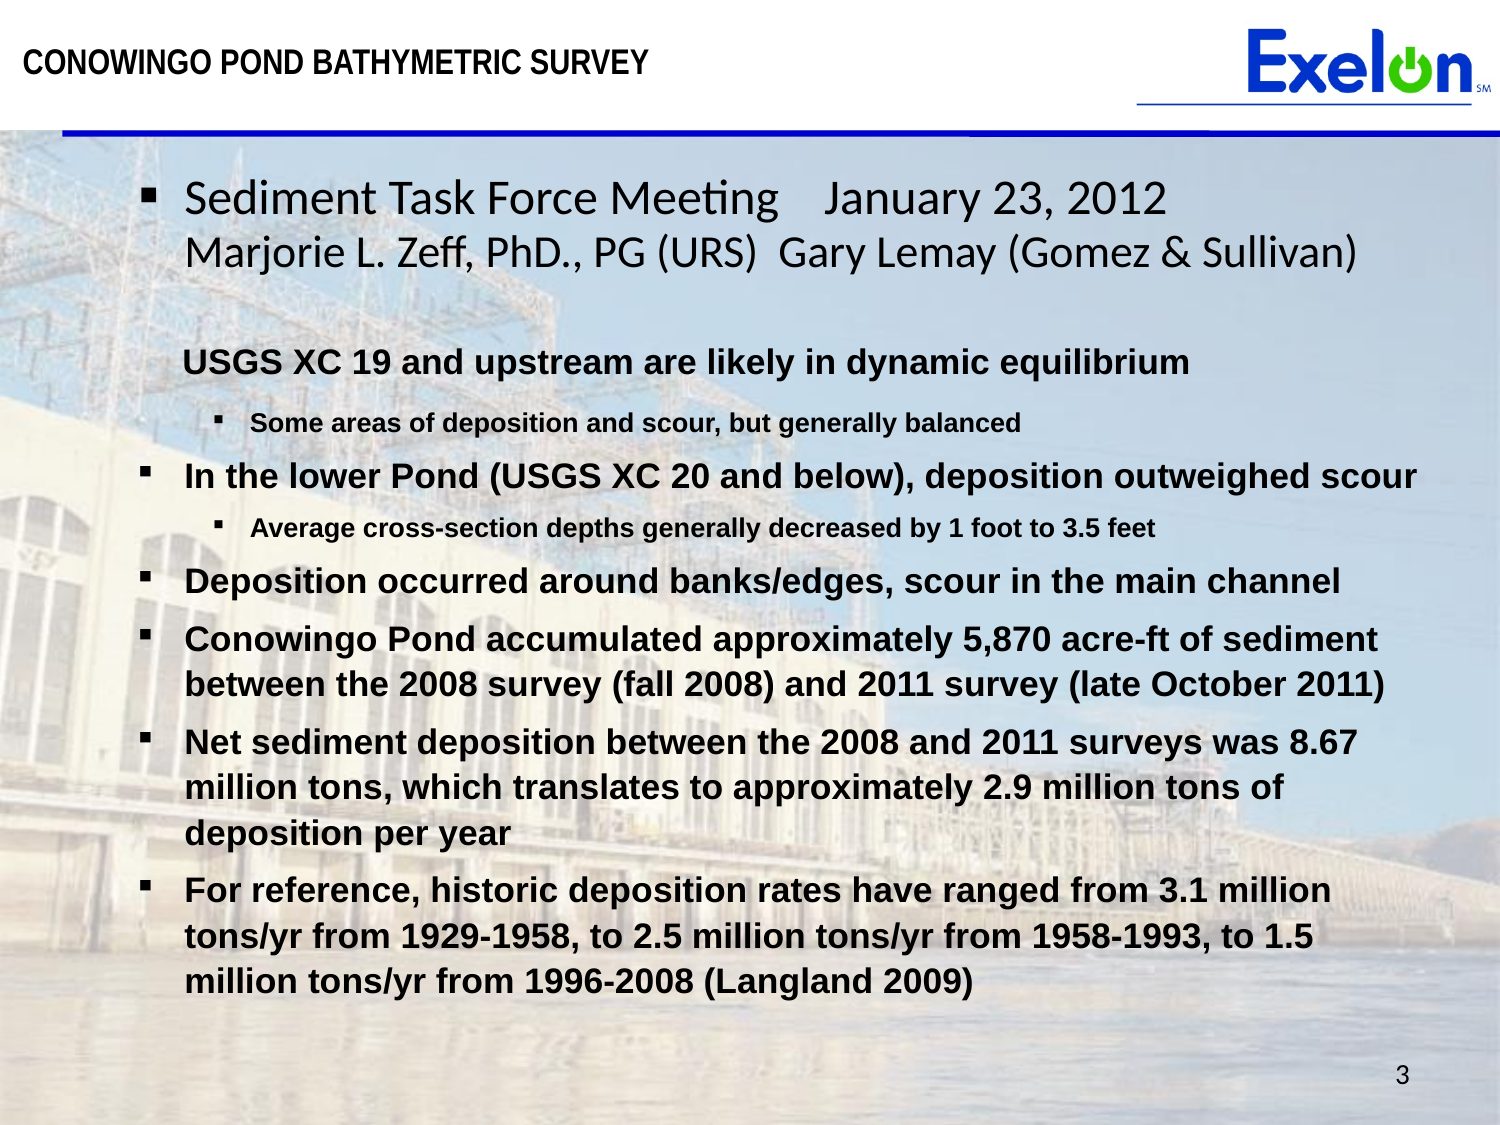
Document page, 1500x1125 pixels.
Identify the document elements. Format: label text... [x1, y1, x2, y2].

picture [0, 130, 1500, 1125]
slide_number 3 [1074, 1042, 1425, 1103]
picture [1200, 12, 1500, 113]
title CONOWINGO POND BATHYMETRIC SURVEY [0, 0, 1200, 125]
list Sediment Task Force Meeting January 23, 2012 Marjorie L. Zeff, PhD., PG (URS) Gary Lemay (Gomez & Sullivan) USGS XC 19 and upstream are likely in dynamic equilibrium Some areas of deposition and scour, but generally balanced In the lower Pond (USGS XC 20 and below), deposition outweighed scour Average cross-section depths generally decreased by 1 foot to 3.5 feet Deposition occurred around banks/edges, scour in the main channel Conowingo Pond accumulated approximately 5,870 acre-ft of sediment between the 2008 survey (fall 2008) and 2011 survey (late October 2011) Net sediment deposition between the 2008 and 2011 surveys was 8.67 million tons, which translates to approximately 2.9 million tons of deposition per year For reference, historic deposition rates have ranged from 3.1 million tons/yr from 1929-1958, to 2.5 million tons/yr from 1958-1993, to 1.5 million tons/yr from 1996-2008 (Langland 2009) [62, 162, 1450, 1075]
